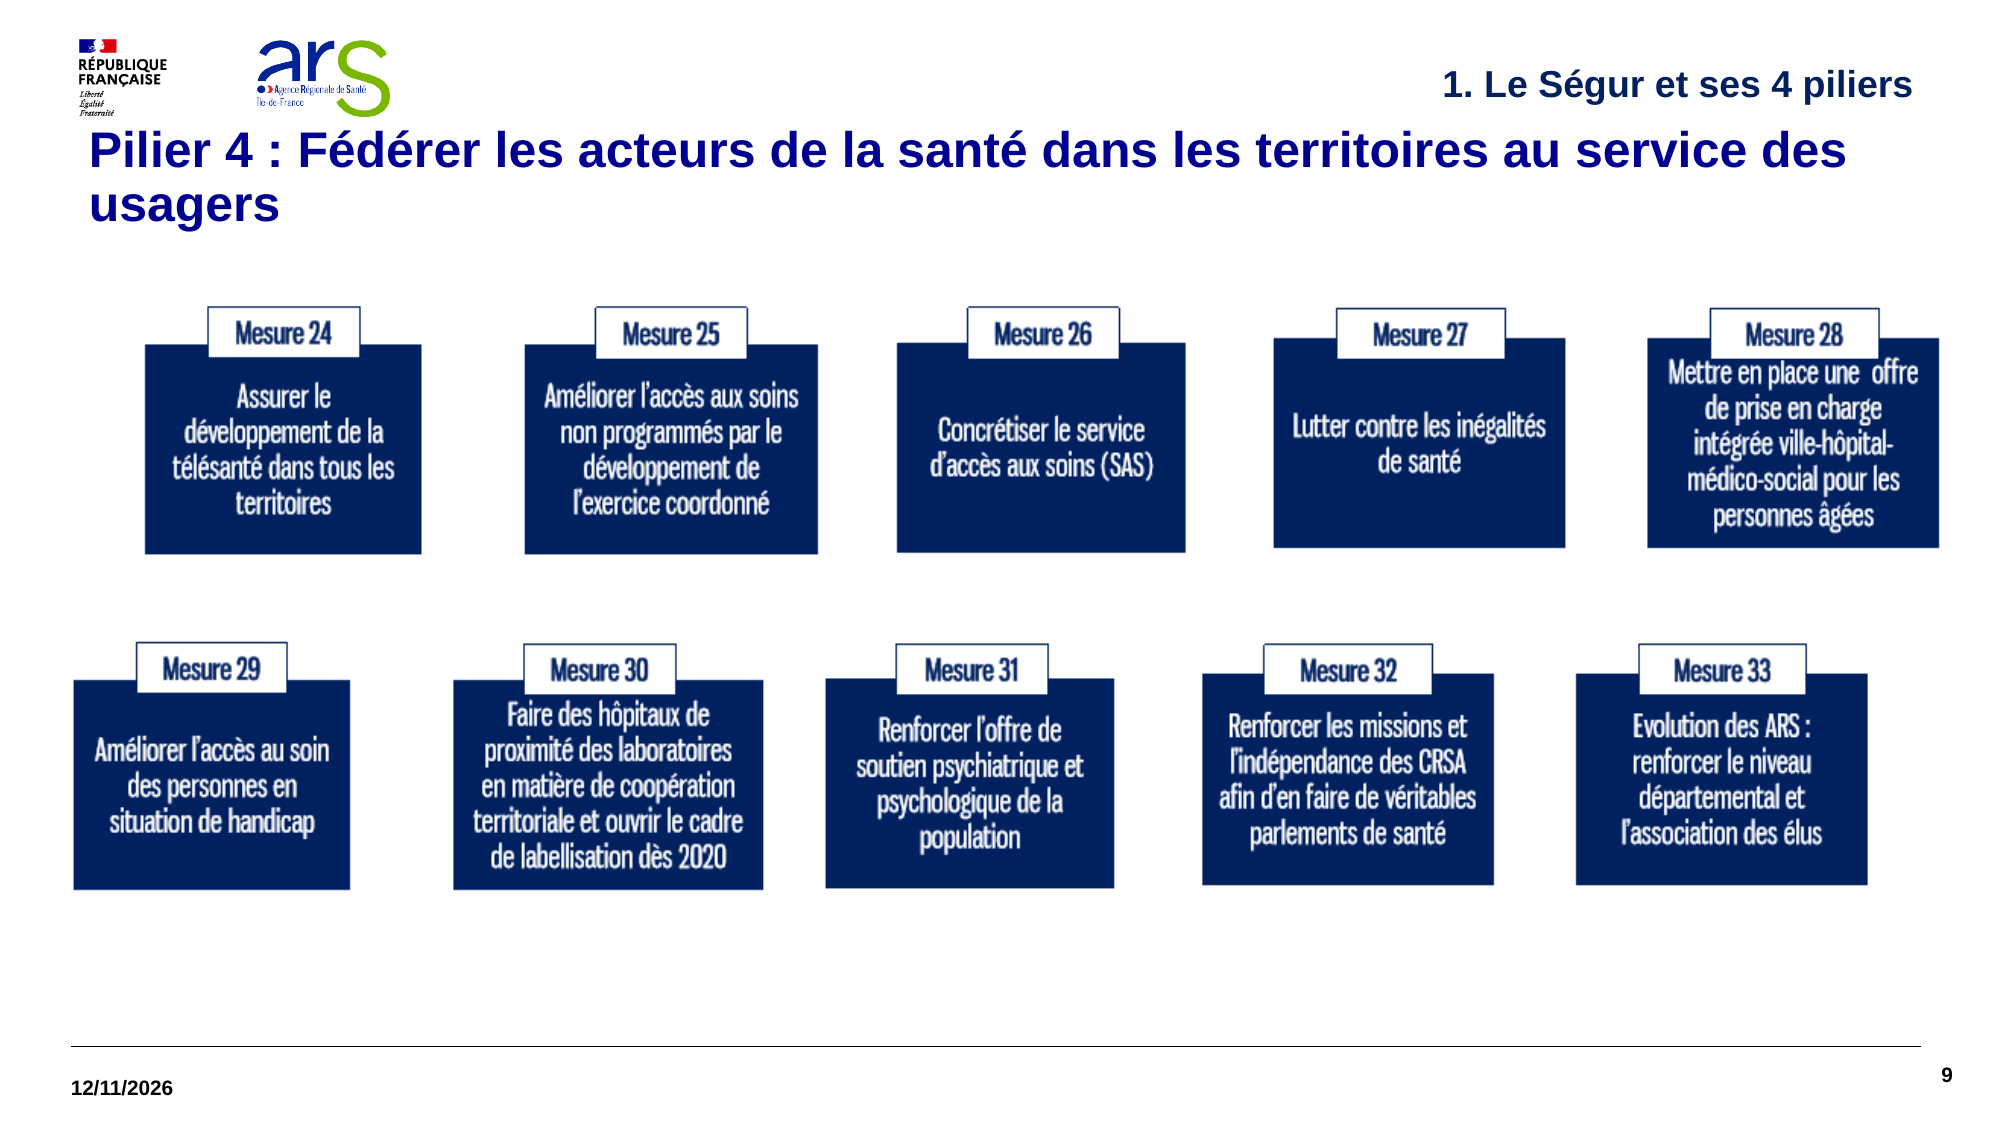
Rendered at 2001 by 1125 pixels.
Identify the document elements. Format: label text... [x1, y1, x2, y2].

footer 1. Le Ségur et ses 4 piliers [627, 42, 1914, 122]
picture [256, 40, 390, 117]
title Pilier 4 : Fédérer les acteurs de la santé dans les territoires au service des usagers [70, 119, 1914, 238]
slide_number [70, 1049, 336, 1125]
picture [44, 262, 1953, 1035]
slide_number 9 [1657, 1046, 1953, 1114]
picture [63, 23, 182, 142]
